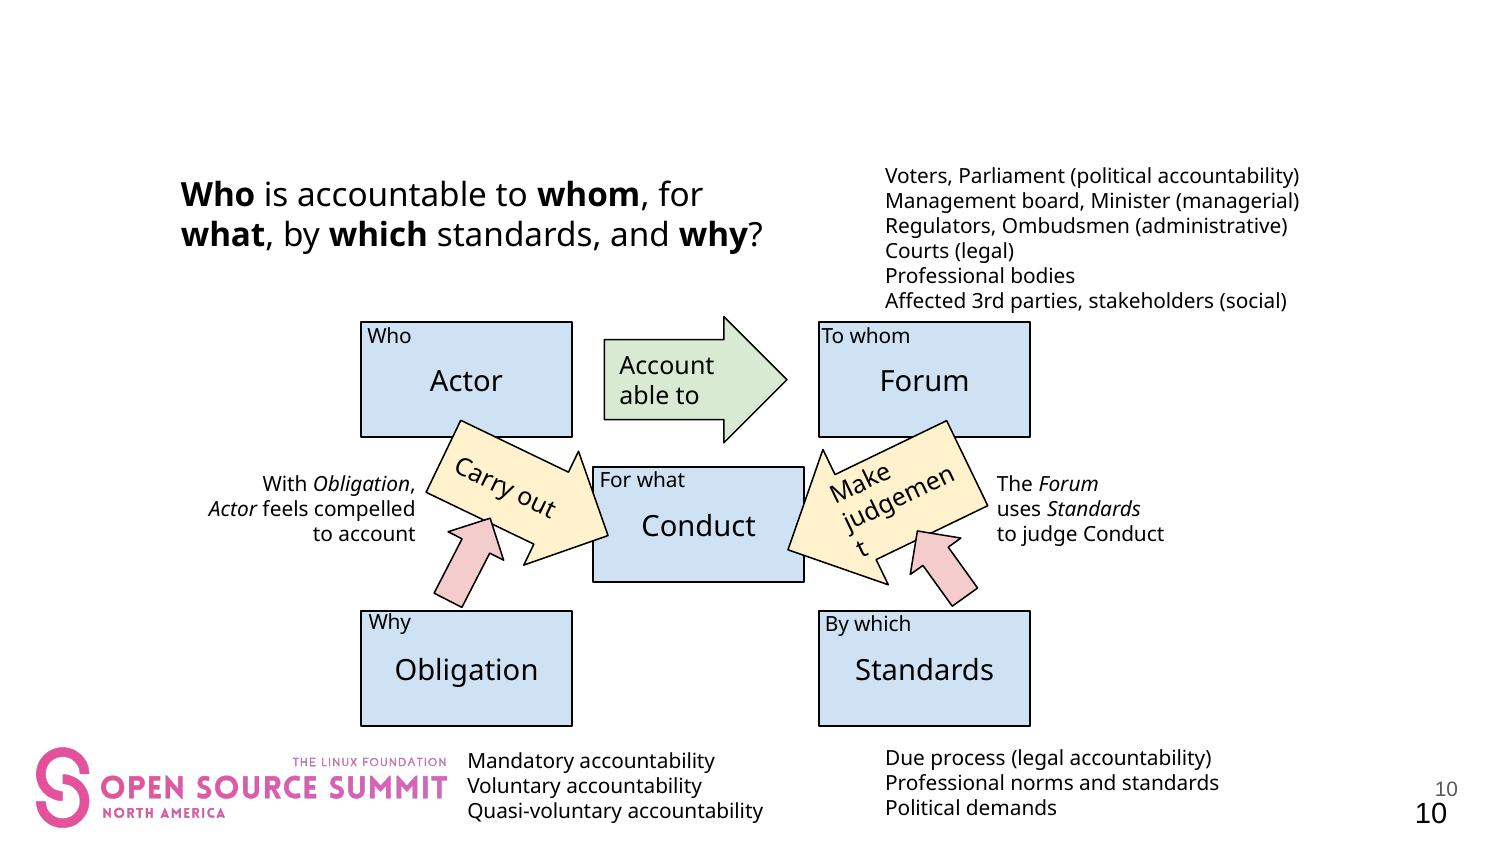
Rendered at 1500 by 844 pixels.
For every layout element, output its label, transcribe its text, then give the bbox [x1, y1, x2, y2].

text_box [434, 518, 504, 596]
text_box By which [779, 598, 957, 649]
text_box Standards [819, 611, 1031, 727]
text_box Mandatory accountability Voluntary accountability Quasi-voluntary accountability [452, 732, 863, 838]
text_box Obligation [361, 611, 573, 727]
text_box Why [301, 596, 478, 647]
text_box Who [337, 309, 442, 360]
text_box Make judgement [787, 420, 988, 585]
text_box Conduct [593, 466, 804, 582]
text_box Actor [361, 322, 573, 438]
text_box Who is accountable to whom, for what, by which standards, and why? [165, 158, 798, 268]
text_box With Obligation, Actor feels compelled to account [110, 456, 431, 561]
text_box Account able to [604, 316, 787, 443]
text_box Carry out [426, 420, 609, 566]
text_box To whom [798, 309, 934, 360]
picture [36, 747, 447, 828]
text_box For what [554, 454, 731, 505]
text_box 10 [1403, 779, 1494, 844]
text_box [910, 530, 978, 603]
text_box The Forum uses Standards to judge Conduct [981, 456, 1253, 561]
text_box Due process (legal accountability) Professional norms and standards Political demands [870, 729, 1281, 835]
text_box Voters, Parliament (political accountability) Management board, Minister (managerial) Regulators, Ombudsmen (administrative) Courts (legal) Professional bodies Affected 3rd parties, stakeholders (social) [870, 147, 1404, 328]
text_box Forum [819, 328, 1031, 438]
